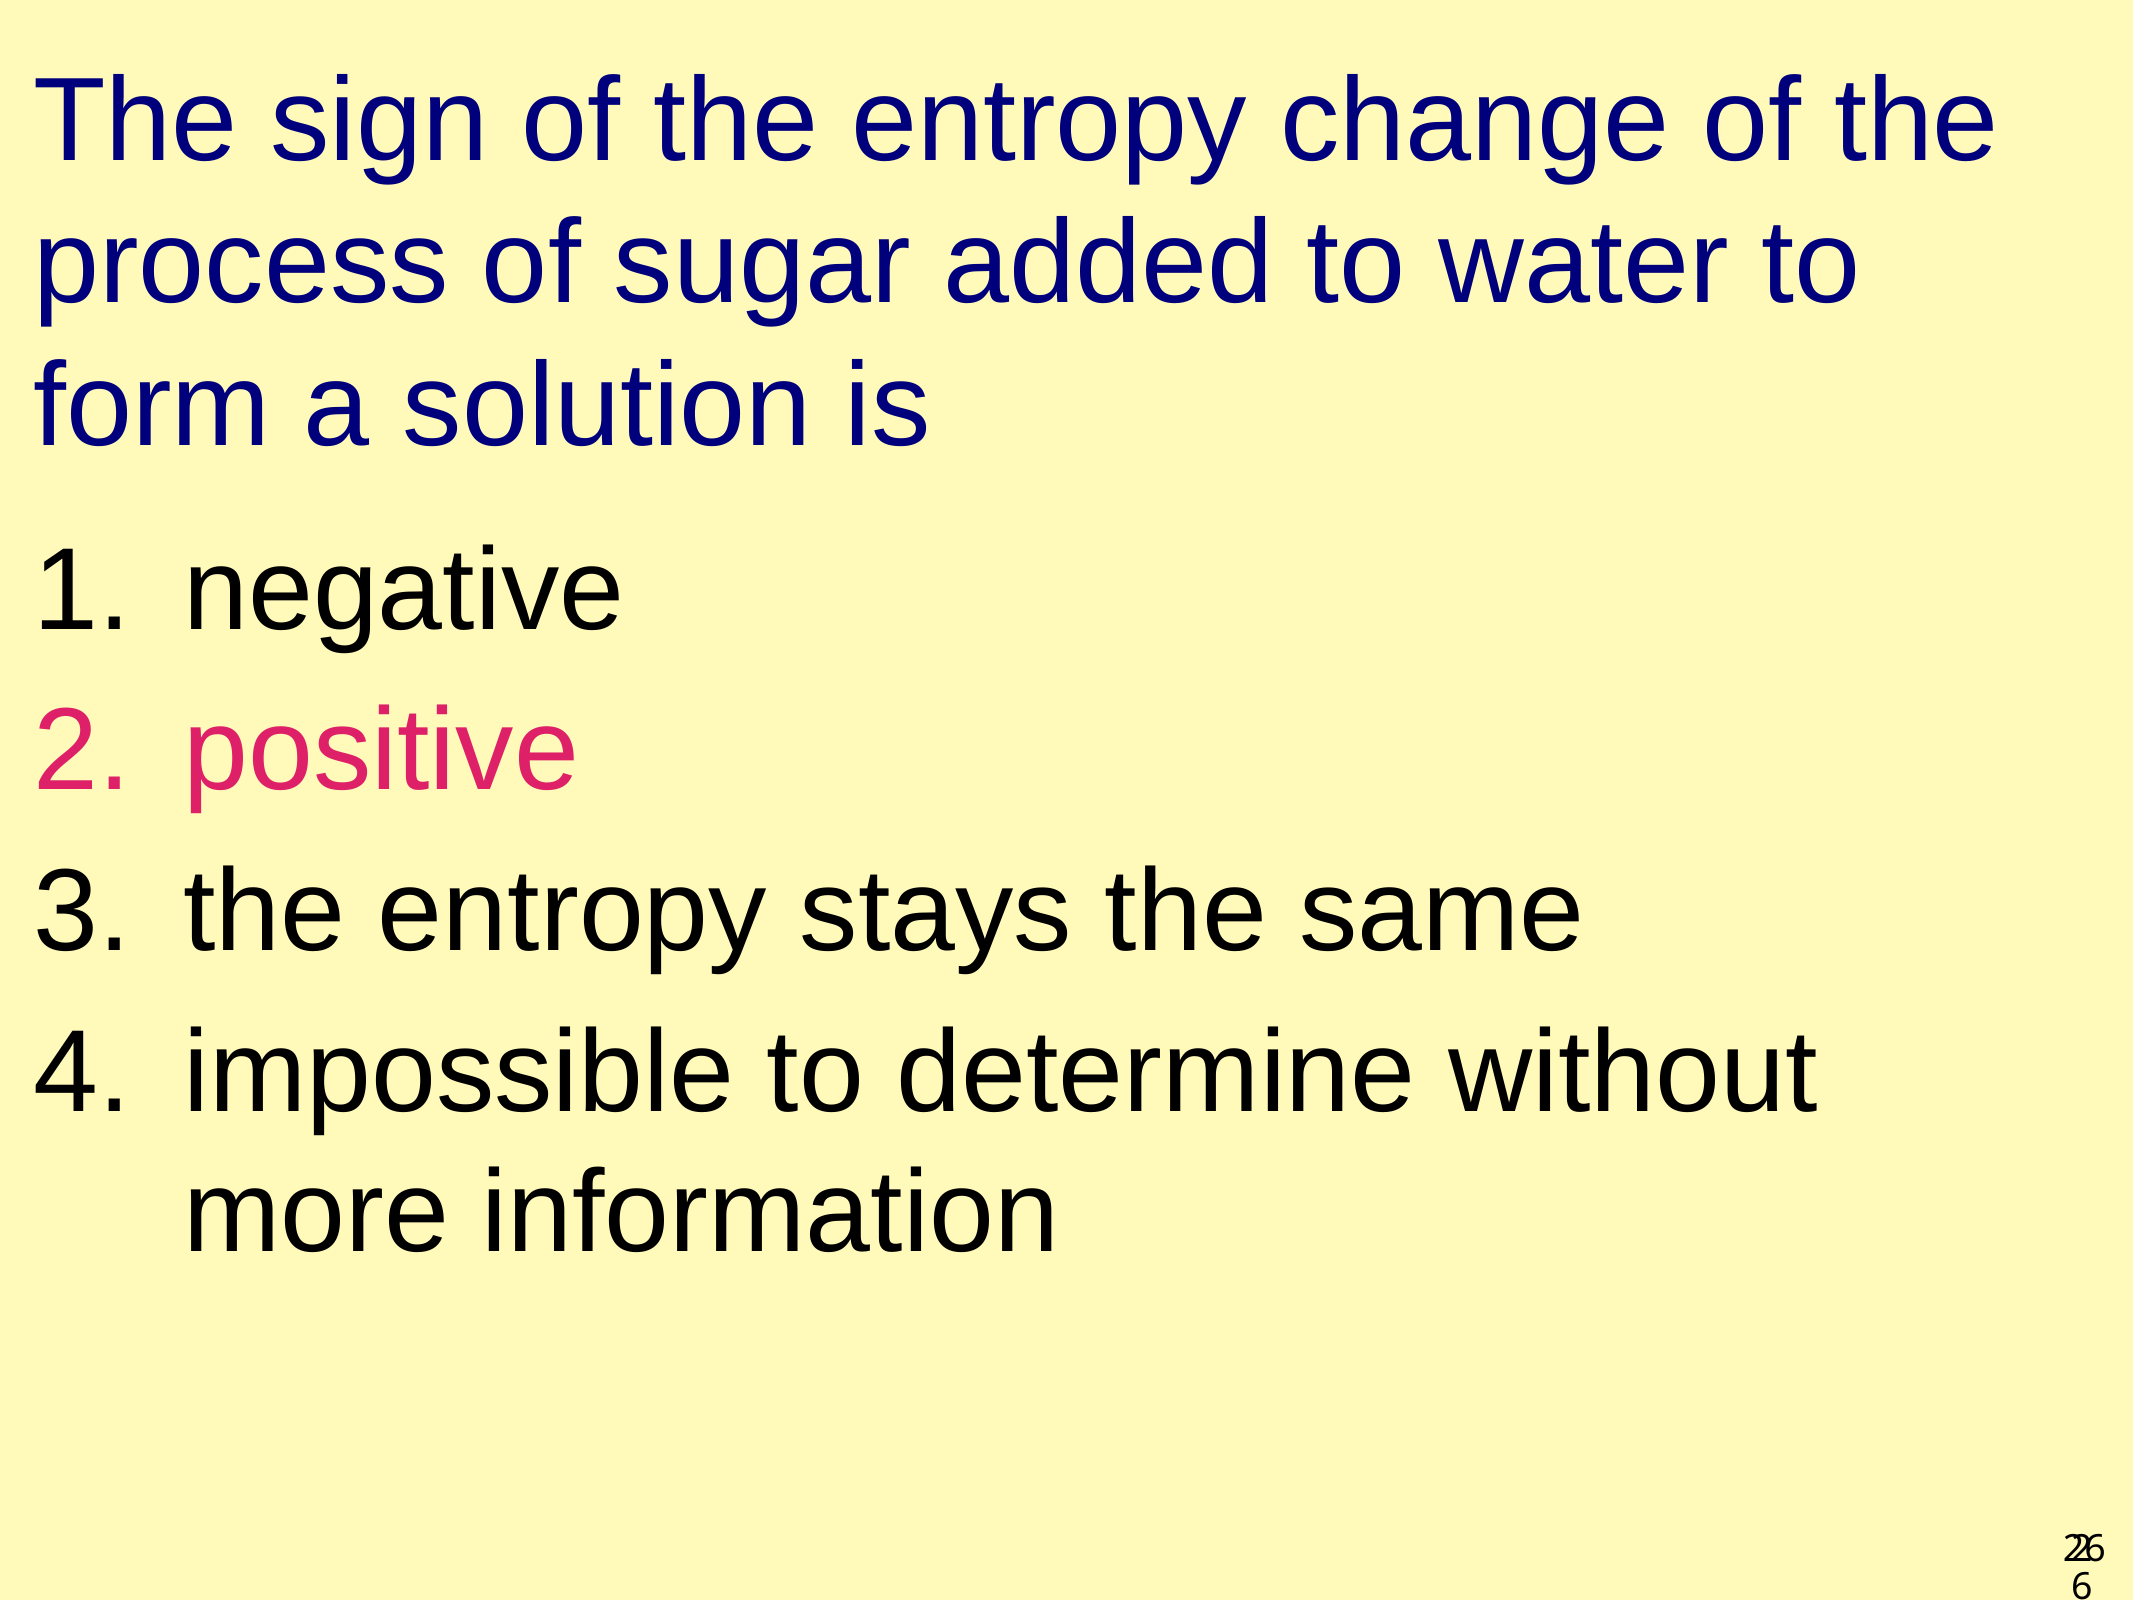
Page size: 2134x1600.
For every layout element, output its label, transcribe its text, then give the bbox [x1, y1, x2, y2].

list negative positive the entropy stays the same impossible to determine without more information [32, 511, 2116, 1578]
title The sign of the entropy change of the process of sugar added to water to form a solution is [32, 41, 2116, 491]
text_box 26 [2056, 1516, 2113, 1578]
